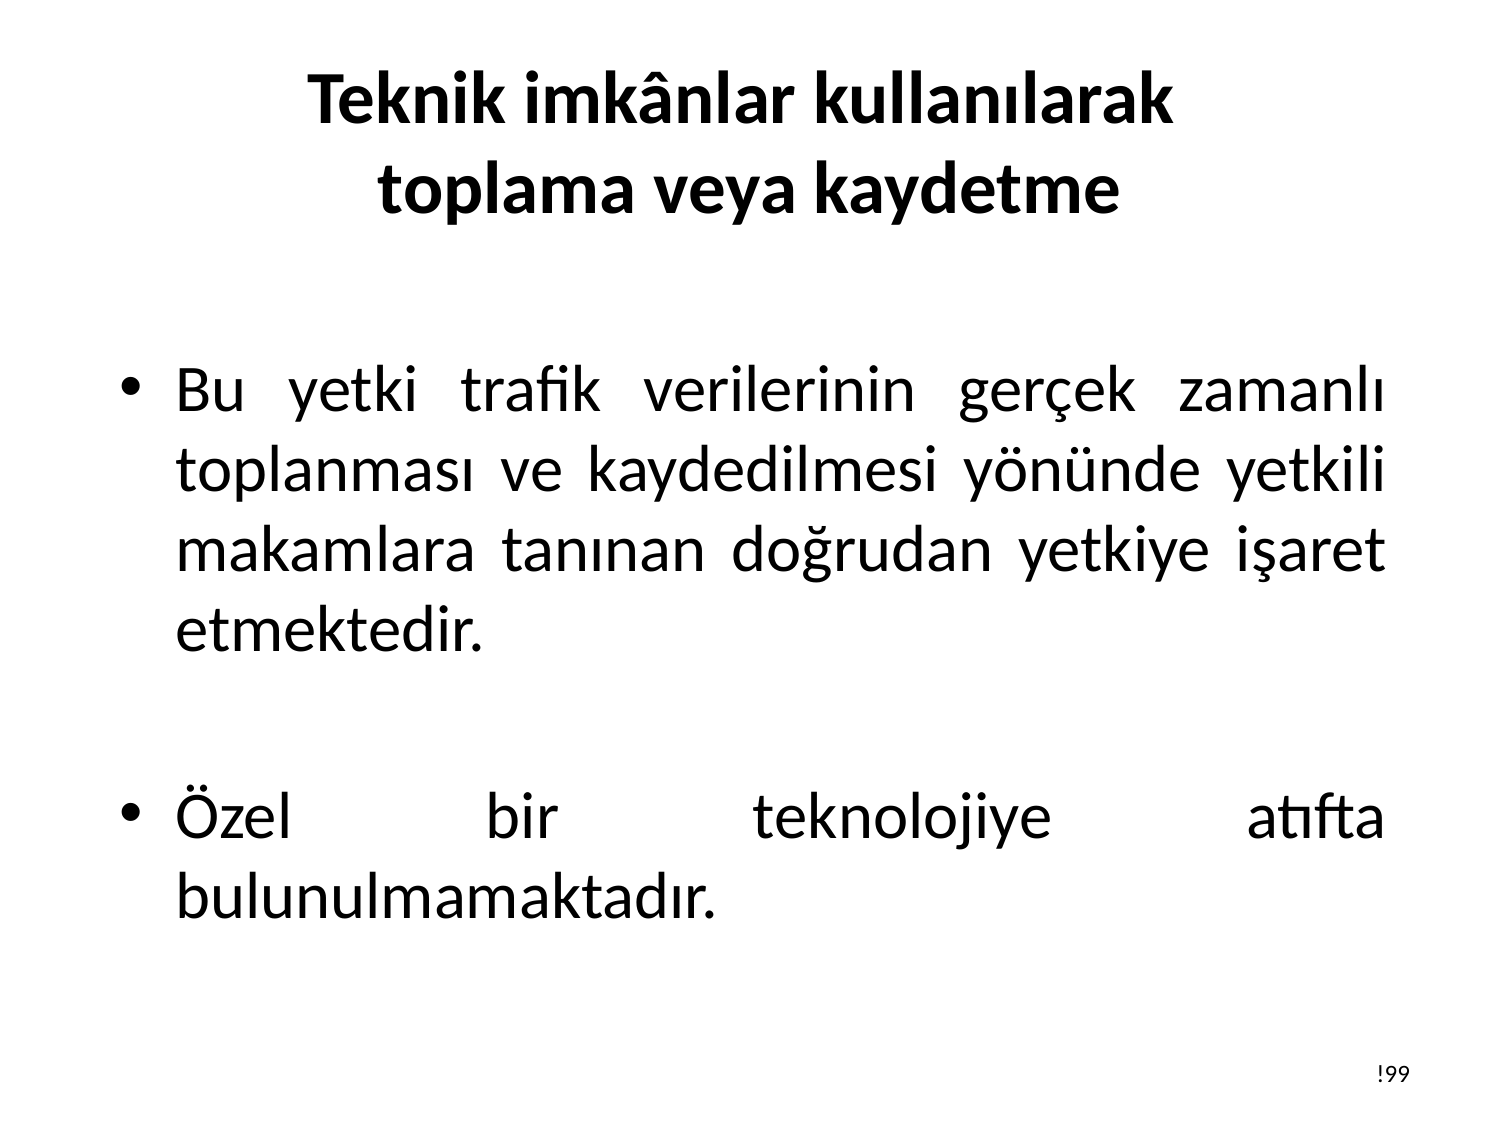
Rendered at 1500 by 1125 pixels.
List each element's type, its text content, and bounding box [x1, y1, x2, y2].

list Bu yetki trafik verilerinin gerçek zamanlı toplanması ve kaydedilmesi yönünde yetkili makamlara tanınan doğrudan yetkiye işaret etmektedir. Özel bir teknolojiye atıfta bulunulmamaktadır. [103, 337, 1403, 988]
slide_number !99 [1074, 1042, 1425, 1103]
title Teknik imkânlar kullanılarak toplama veya kaydetme [74, 44, 1426, 233]
